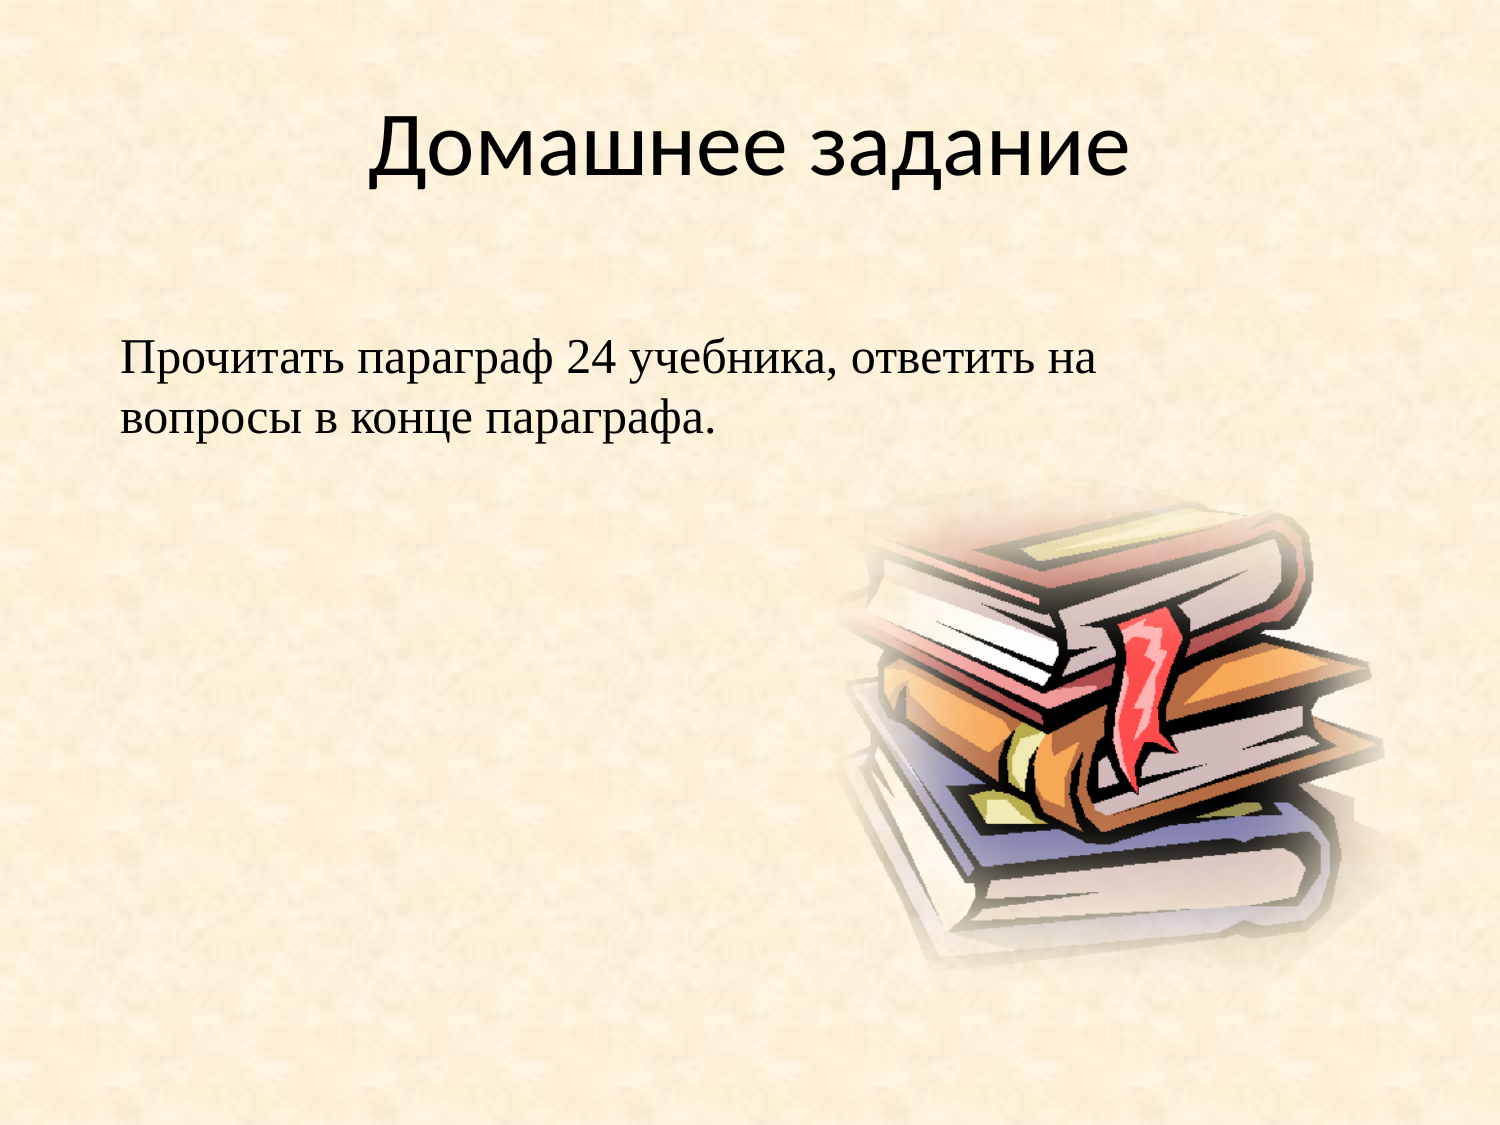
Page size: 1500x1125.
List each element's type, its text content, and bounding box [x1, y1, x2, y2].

text_box Прочитать параграф 24 учебника, ответить на вопросы в конце параграфа. [105, 316, 1278, 452]
title Домашнее задание [75, 45, 1425, 233]
picture [0, 0, 1500, 1125]
